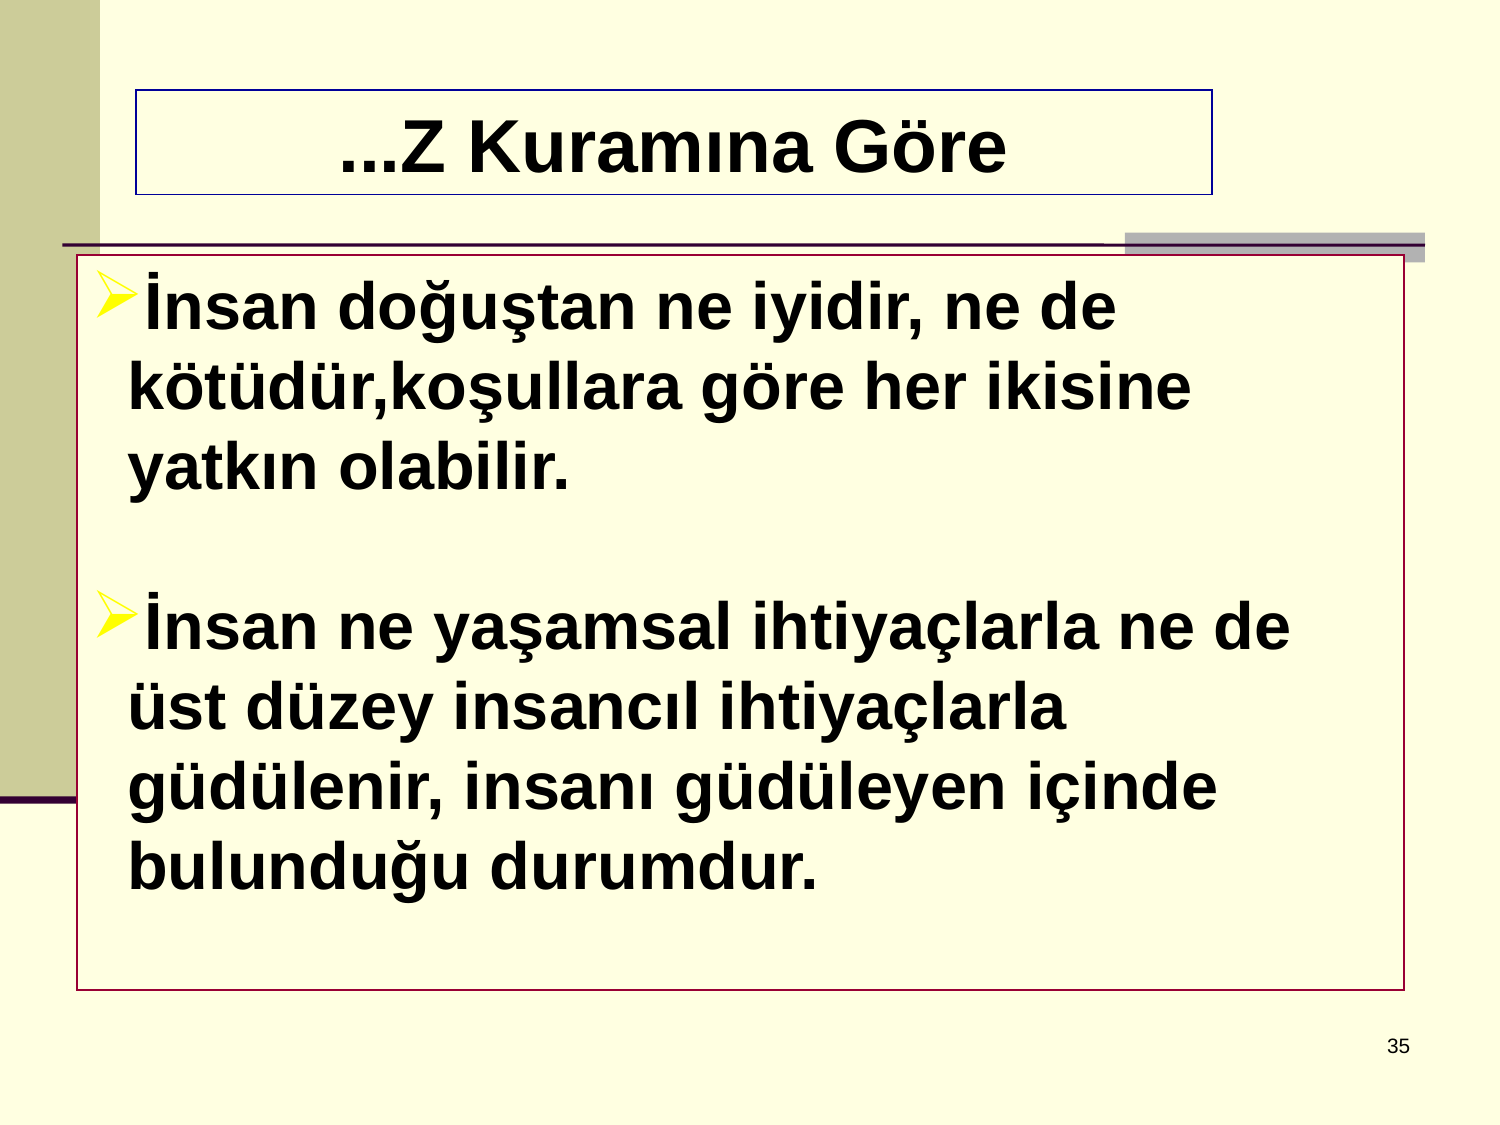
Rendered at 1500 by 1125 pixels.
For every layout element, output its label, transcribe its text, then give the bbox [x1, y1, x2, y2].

slide_number 35 [1112, 1024, 1426, 1101]
text_box İnsan doğuştan ne iyidir, ne de kötüdür,koşullara göre her ikisine yatkın olabilir. İnsan ne yaşamsal ihtiyaçlarla ne de üst düzey insancıl ihtiyaçlarla güdülenir, insanı güdüleyen içinde bulunduğu durumdur. [76, 255, 1404, 991]
text_box ...Z Kuramına Göre [135, 89, 1212, 195]
